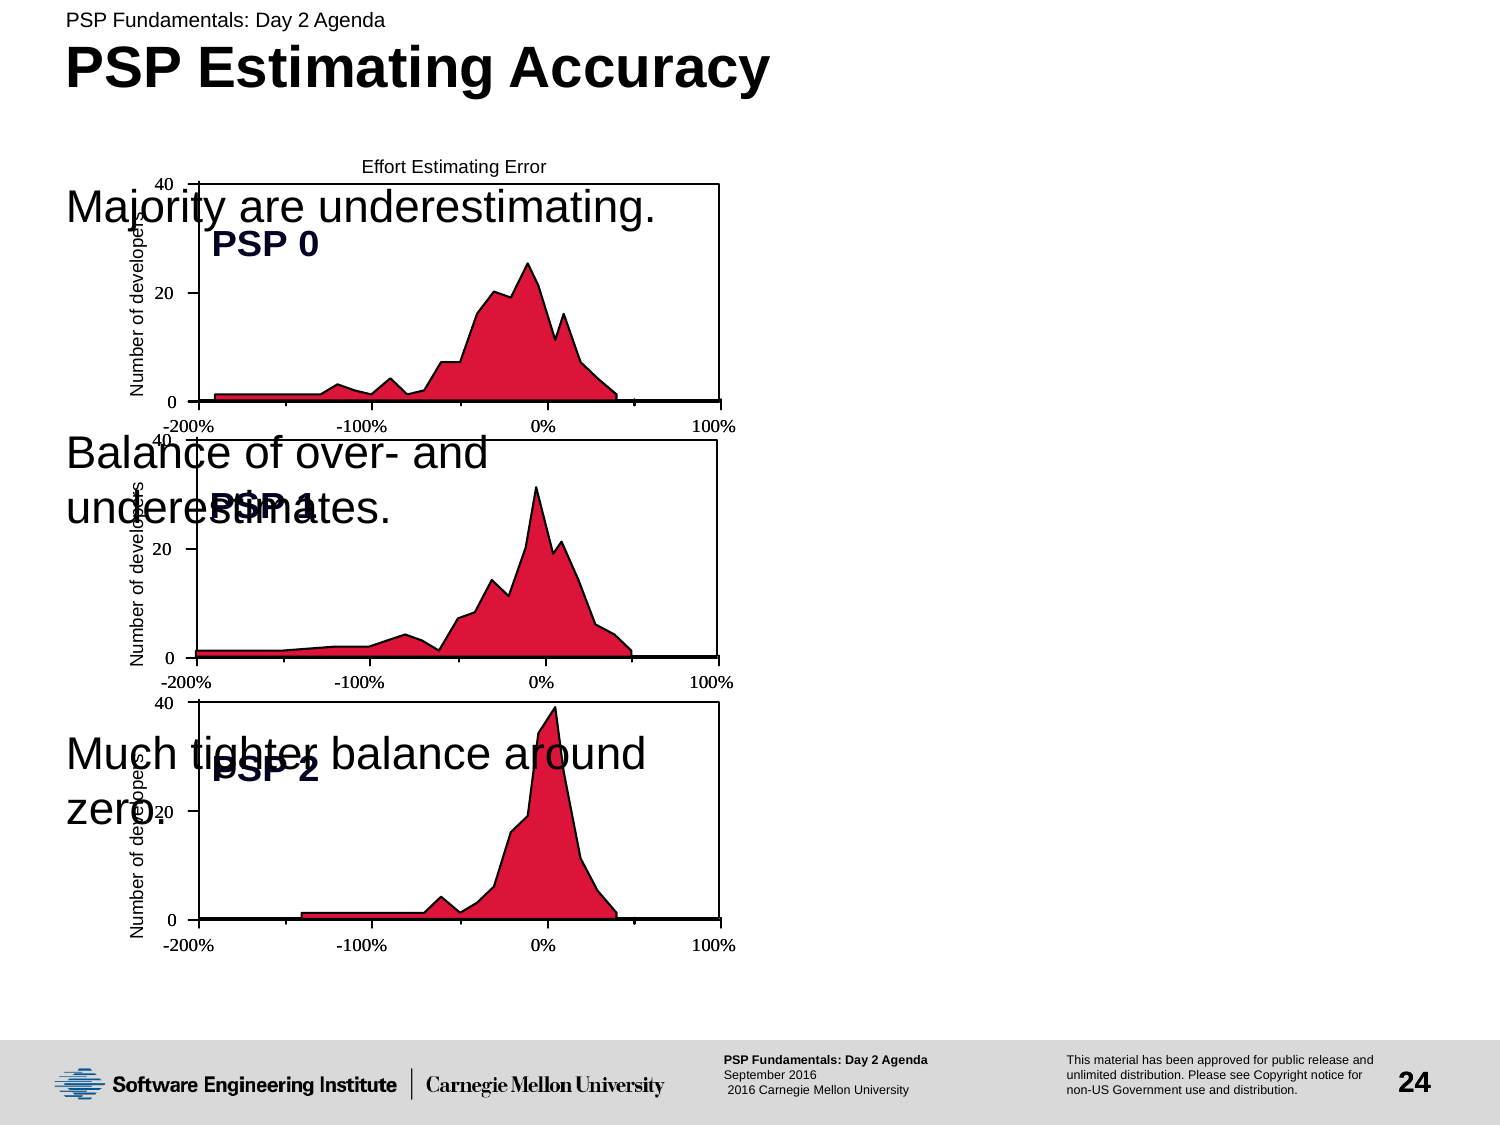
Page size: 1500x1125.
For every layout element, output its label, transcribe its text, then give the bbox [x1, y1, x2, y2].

picture [137, 166, 754, 999]
text_box Effort Estimating Error [346, 147, 562, 166]
text_box Number of developers [116, 467, 137, 683]
list Majority are underestimating. Balance of over- and underestimates. Much tighter balance around zero. [65, 176, 137, 891]
picture [46, 1061, 673, 1104]
title PSP Estimating Accuracy [65, 37, 1430, 148]
text_box Number of developers [116, 739, 137, 955]
text_box Number of developers [116, 196, 137, 413]
